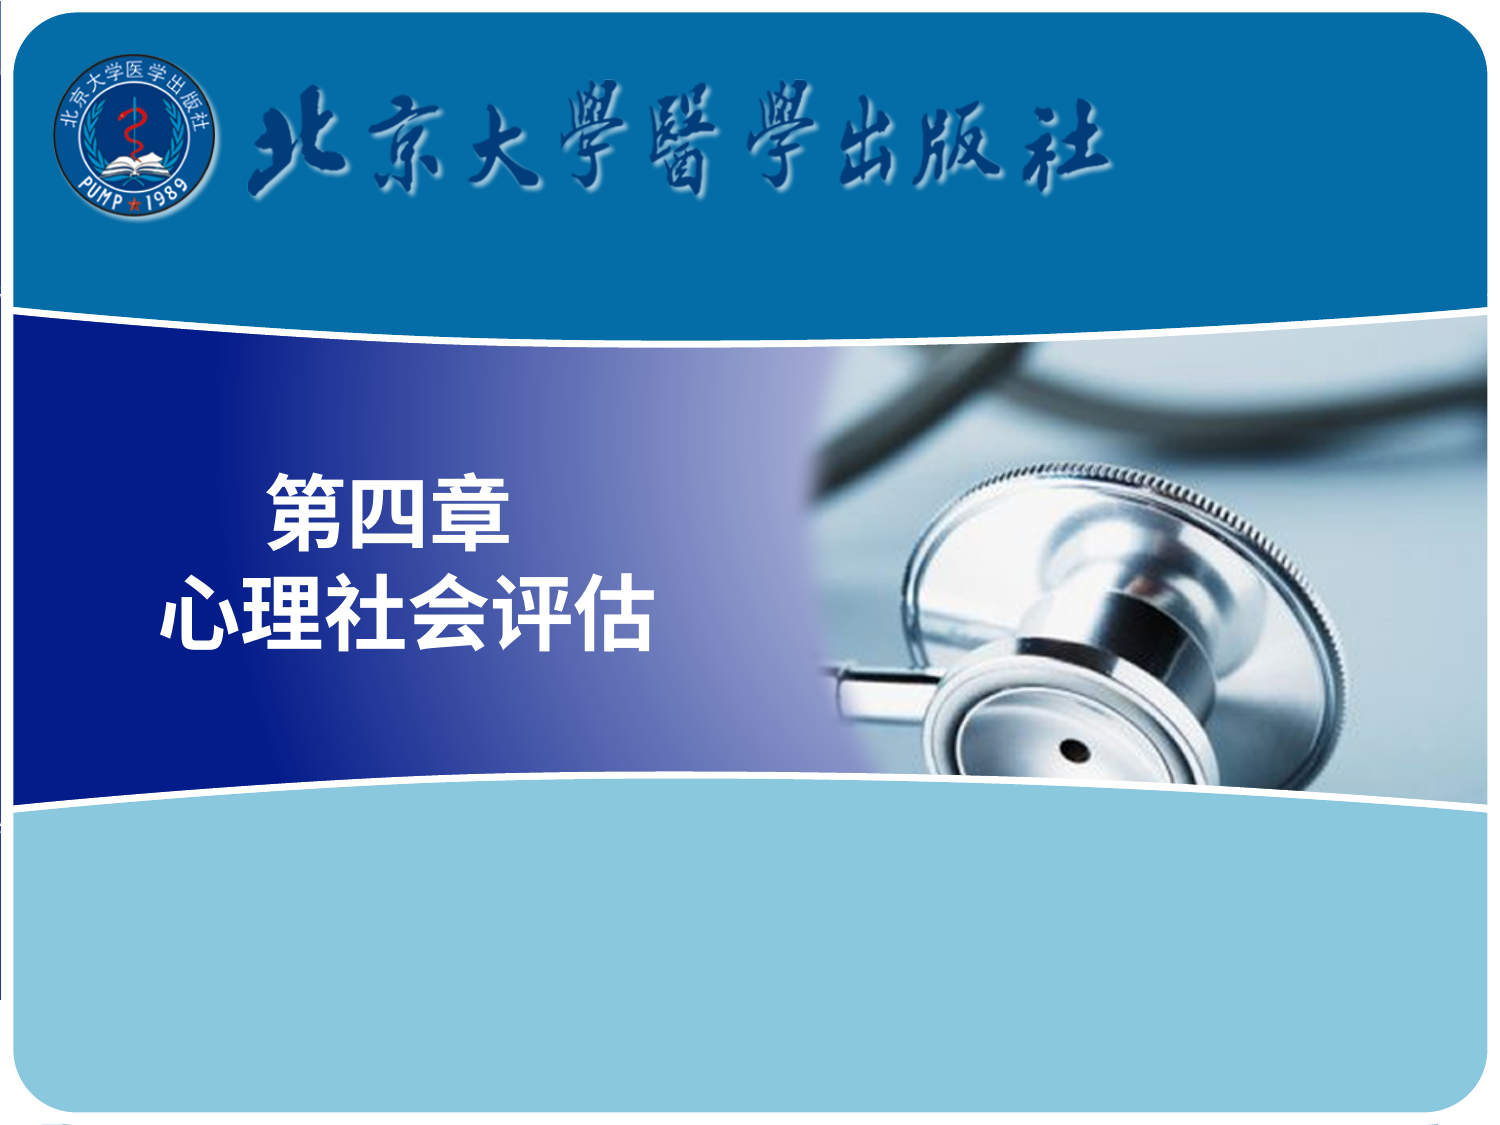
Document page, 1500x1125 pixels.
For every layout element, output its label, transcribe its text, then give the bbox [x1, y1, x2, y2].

picture [14, 315, 1487, 805]
title 第四章 心理社会评估 [52, 373, 762, 749]
picture [53, 54, 1117, 225]
